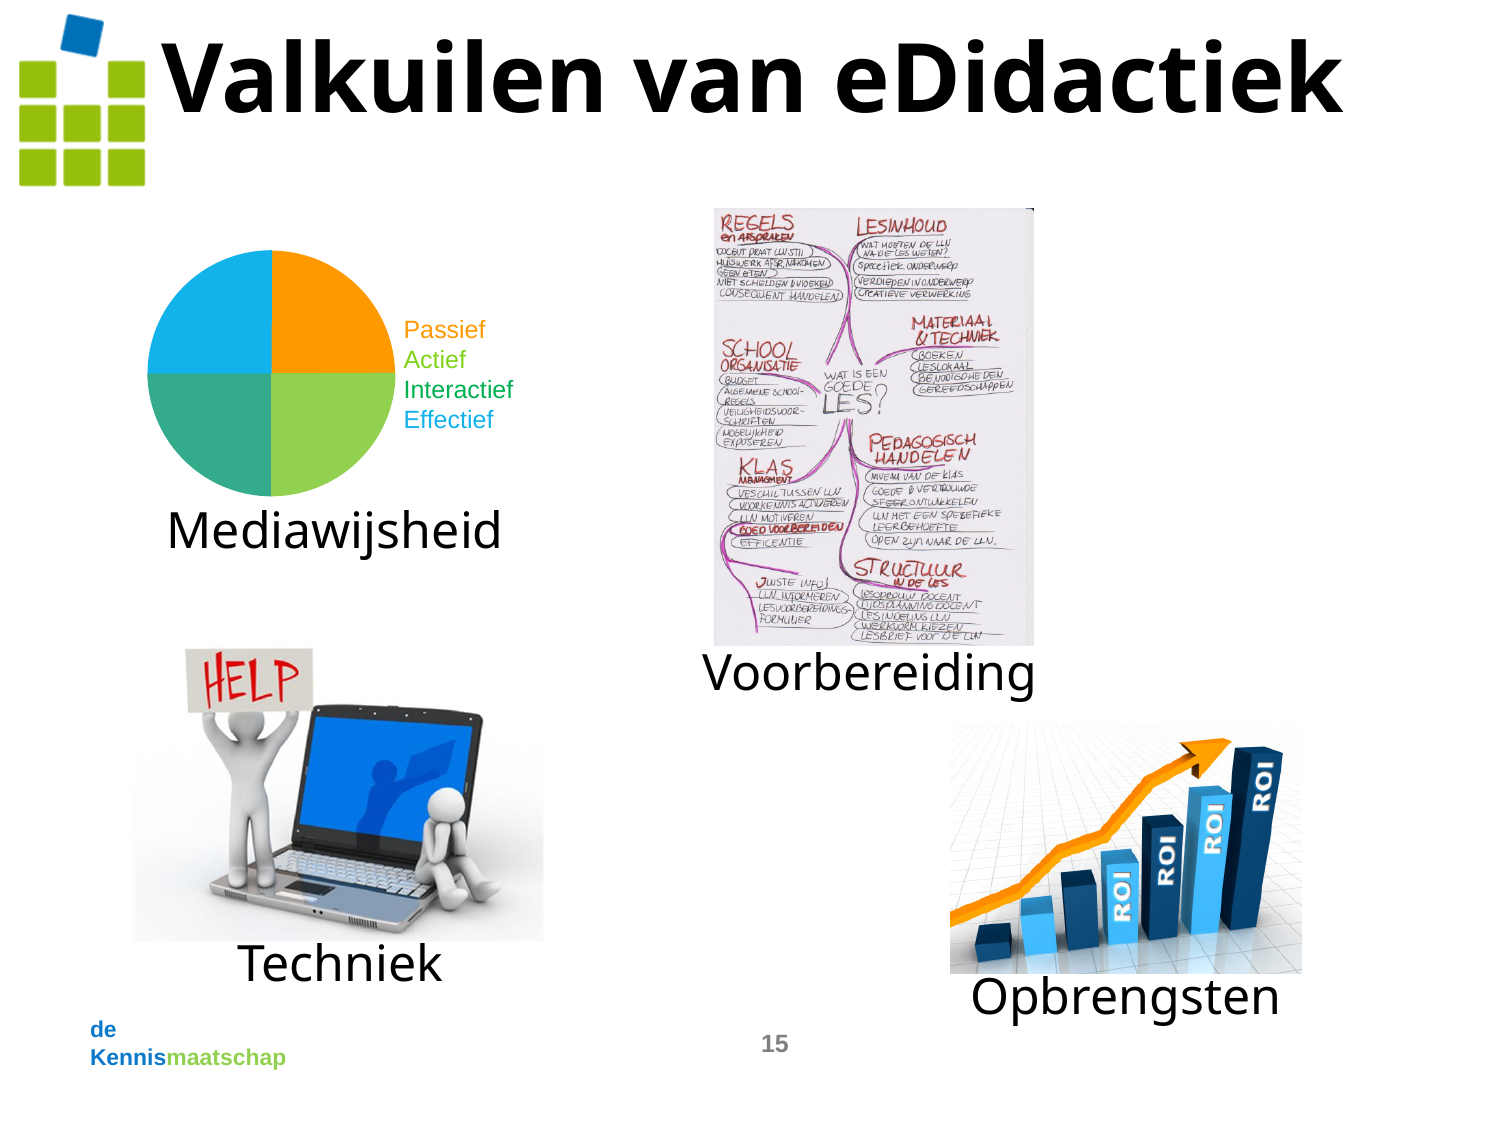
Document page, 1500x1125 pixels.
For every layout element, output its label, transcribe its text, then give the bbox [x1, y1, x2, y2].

footer de Kennismaatschap [75, 1012, 624, 1073]
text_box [133, 633, 544, 1000]
title Valkuilen van eDidactiek [146, 8, 1495, 197]
picture [17, 3, 147, 197]
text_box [950, 723, 1302, 1034]
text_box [697, 207, 1043, 710]
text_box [146, 247, 530, 500]
text_box Mediawijsheid [151, 507, 519, 567]
slide_number 15 [624, 1012, 925, 1073]
